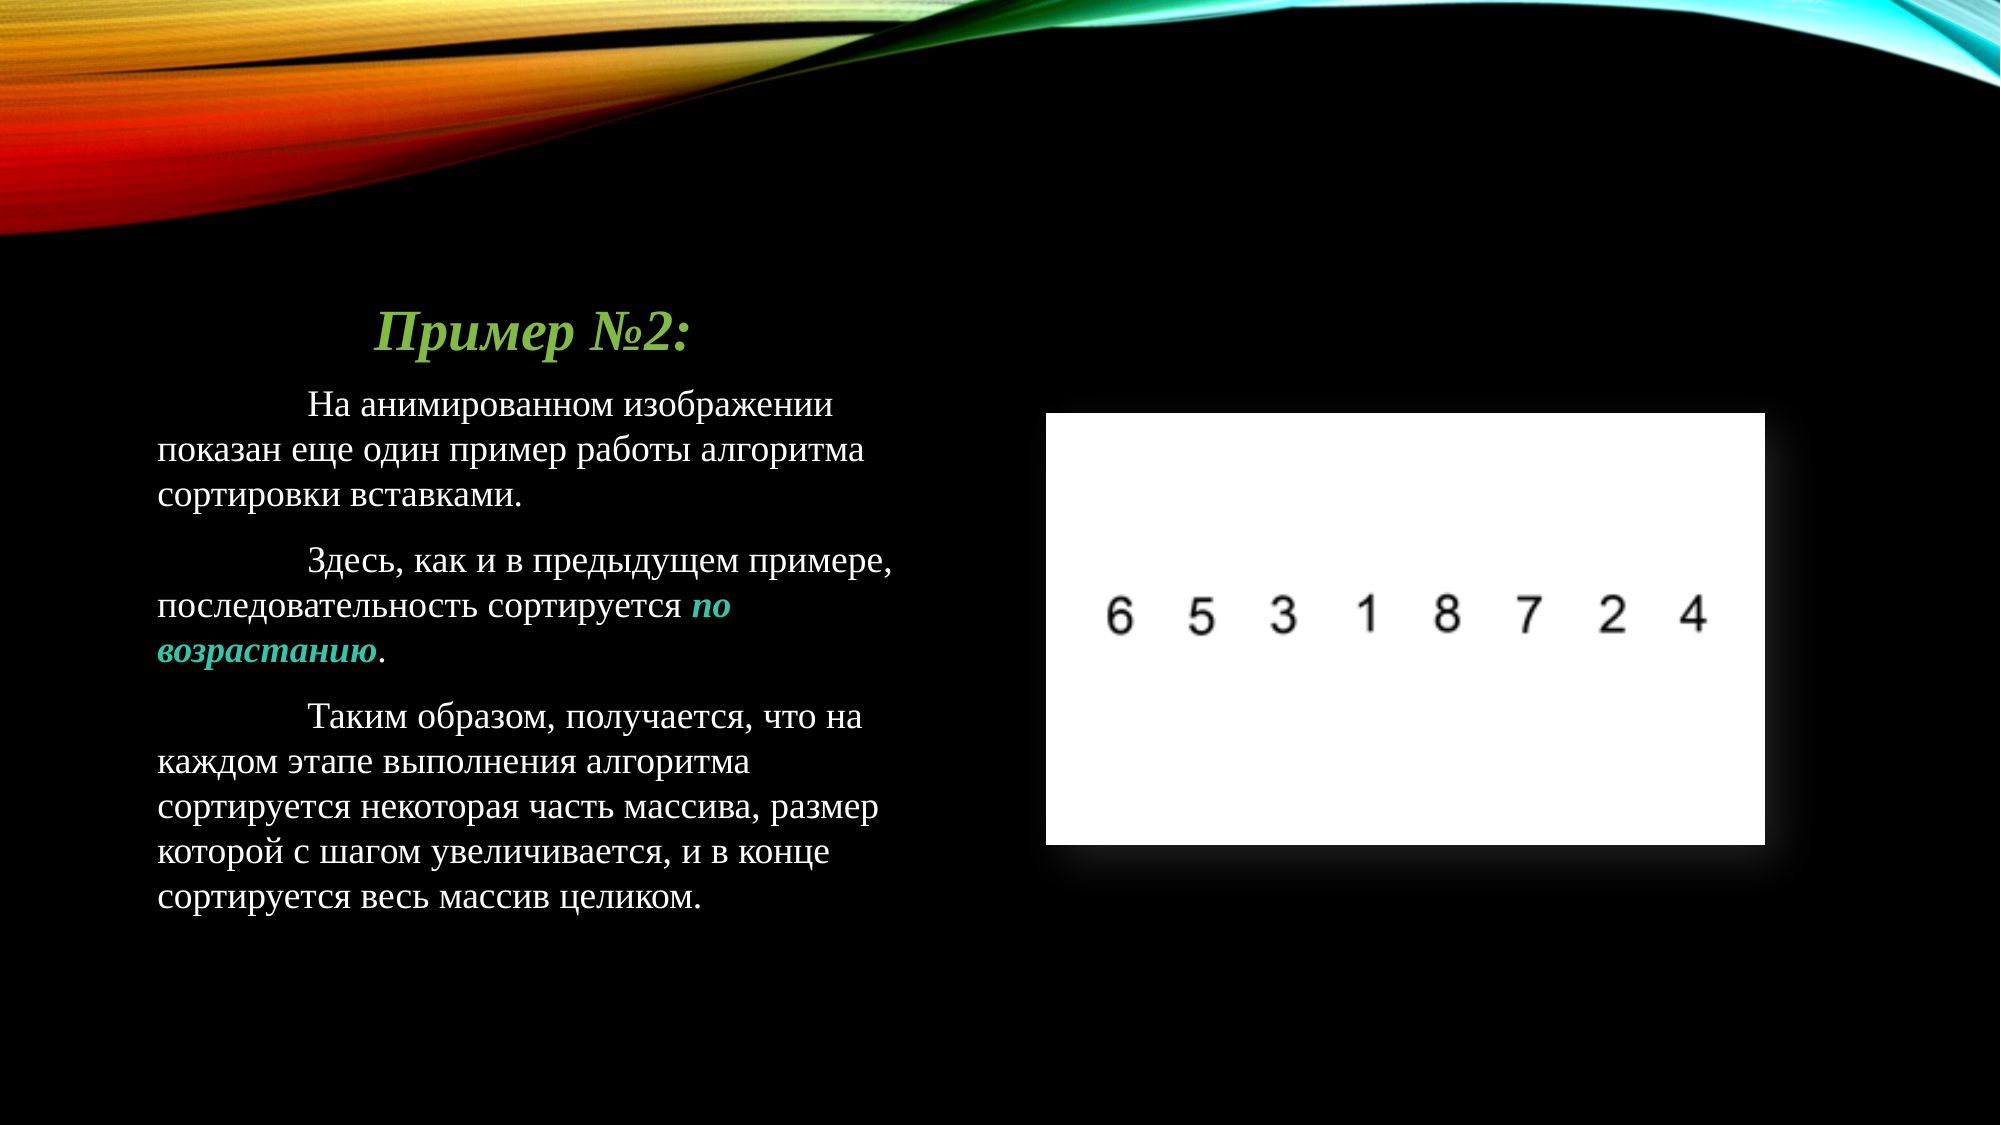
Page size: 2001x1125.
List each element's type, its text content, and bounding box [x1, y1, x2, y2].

title Пример №2: [142, 287, 926, 371]
picture [0, 0, 2000, 237]
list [1045, 412, 1765, 845]
list На анимированном изображении показан еще один пример работы алгоритма сортировки вставками. Здесь, как и в предыдущем примере, последовательность сортируется по возрастанию. Таким образом, получается, что на каждом этапе выполнения алгоритма сортируется некоторая часть массива, размер которой с шагом увеличивается, и в конце сортируется весь массив целиком. [142, 371, 940, 969]
